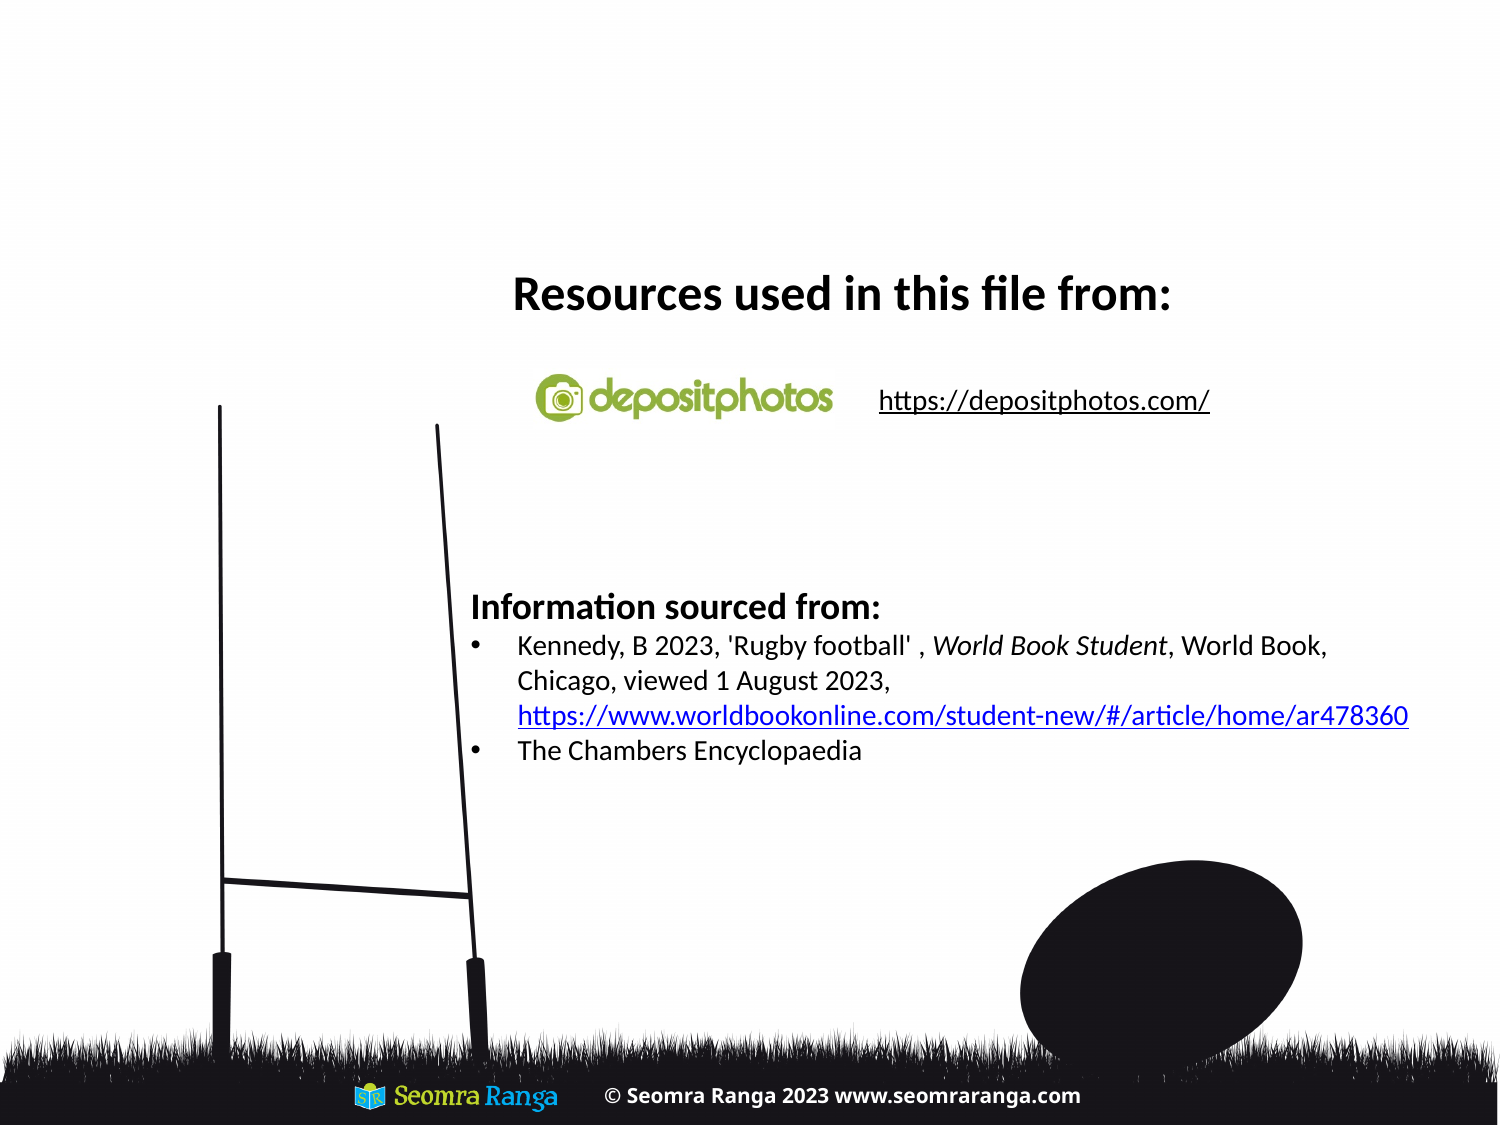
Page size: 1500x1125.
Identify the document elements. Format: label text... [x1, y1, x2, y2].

text_box Resources used in this file from: [417, 252, 1268, 328]
text_box https://depositphotos.com/ [863, 373, 1348, 424]
picture [0, 0, 1500, 1125]
text_box © Seomra Ranga 2023 www.seomraranga.com [570, 1074, 1121, 1115]
text_box Information sourced from: Kennedy, B 2023, 'Rugby football' , World Book Student, World Book, Chicago, viewed 1 August 2023,https://www.worldbookonline.com/student-new/#/article/home/ar478360 The Chambers Encyclopaedia [455, 574, 1436, 774]
